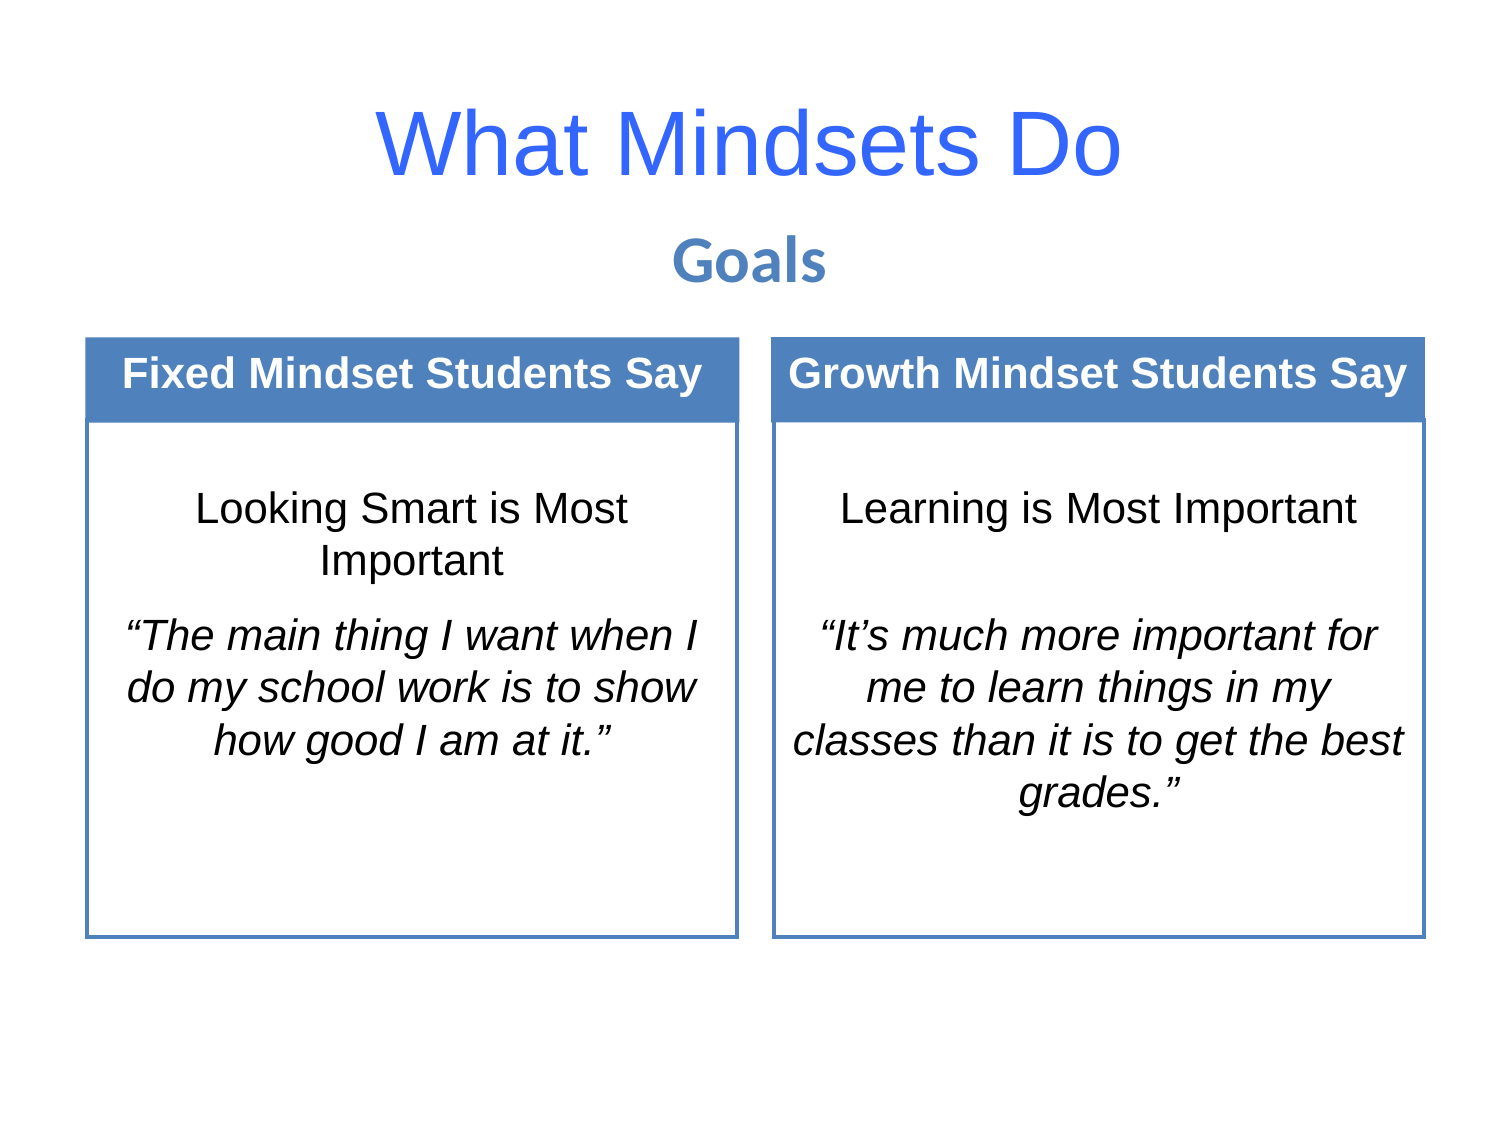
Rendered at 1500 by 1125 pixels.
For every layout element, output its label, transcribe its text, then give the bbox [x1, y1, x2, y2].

text_box Learning is Most Important “It’s much more important for me to learn things in my classes than it is to get the best grades.” [773, 423, 1424, 938]
text_box Fixed Mindset Students Say [85, 337, 740, 423]
title What Mindsets Do [75, 45, 1425, 162]
text_box Growth Mindset Students Say [771, 337, 1425, 423]
text_box Goals [74, 162, 1425, 350]
text_box Looking Smart is Most Important “The main thing I want when I do my school work is to show how good I am at it.” [86, 419, 737, 938]
